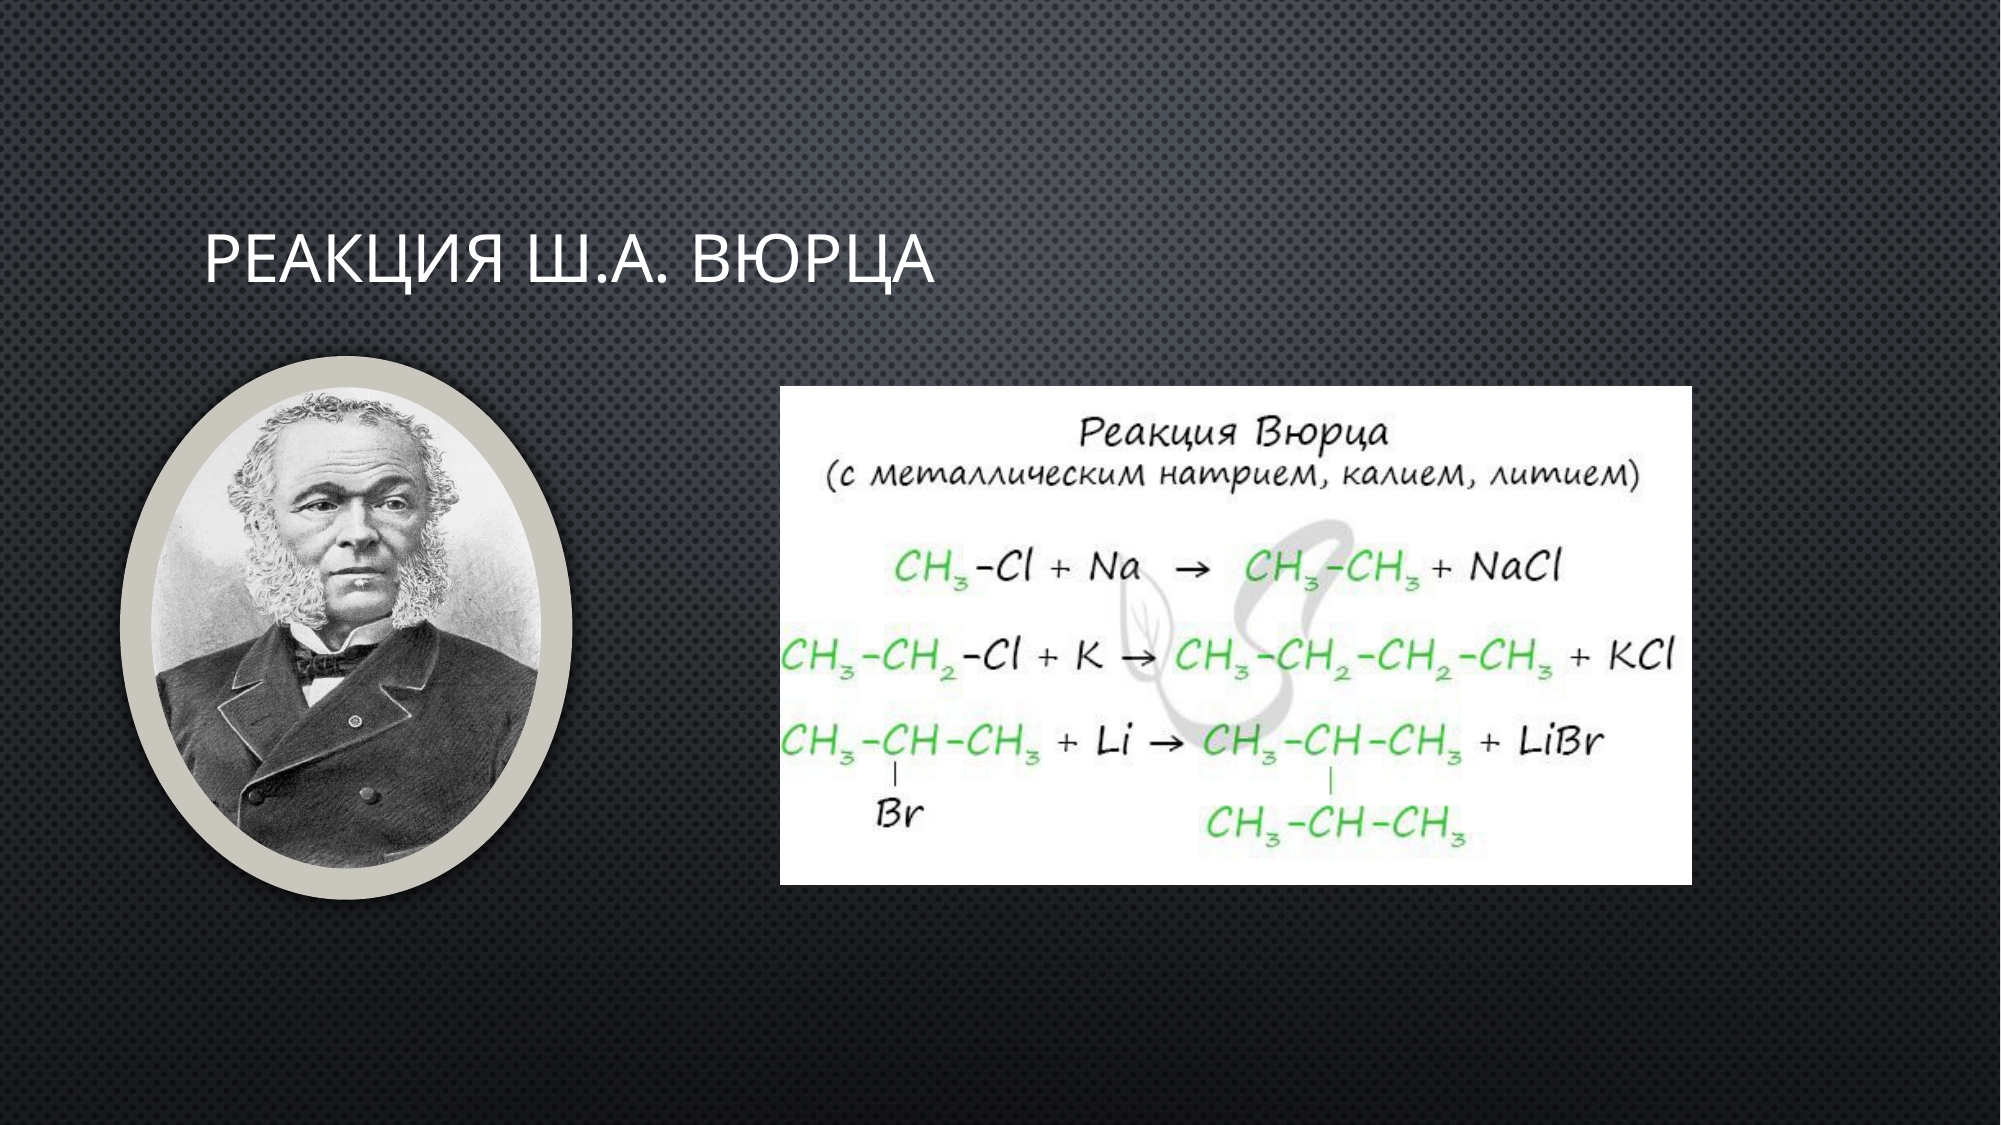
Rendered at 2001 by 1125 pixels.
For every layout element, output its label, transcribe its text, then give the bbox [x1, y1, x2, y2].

picture [779, 386, 1693, 885]
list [135, 371, 557, 885]
title Реакция Ш.А. Вюрца [187, 99, 1813, 413]
